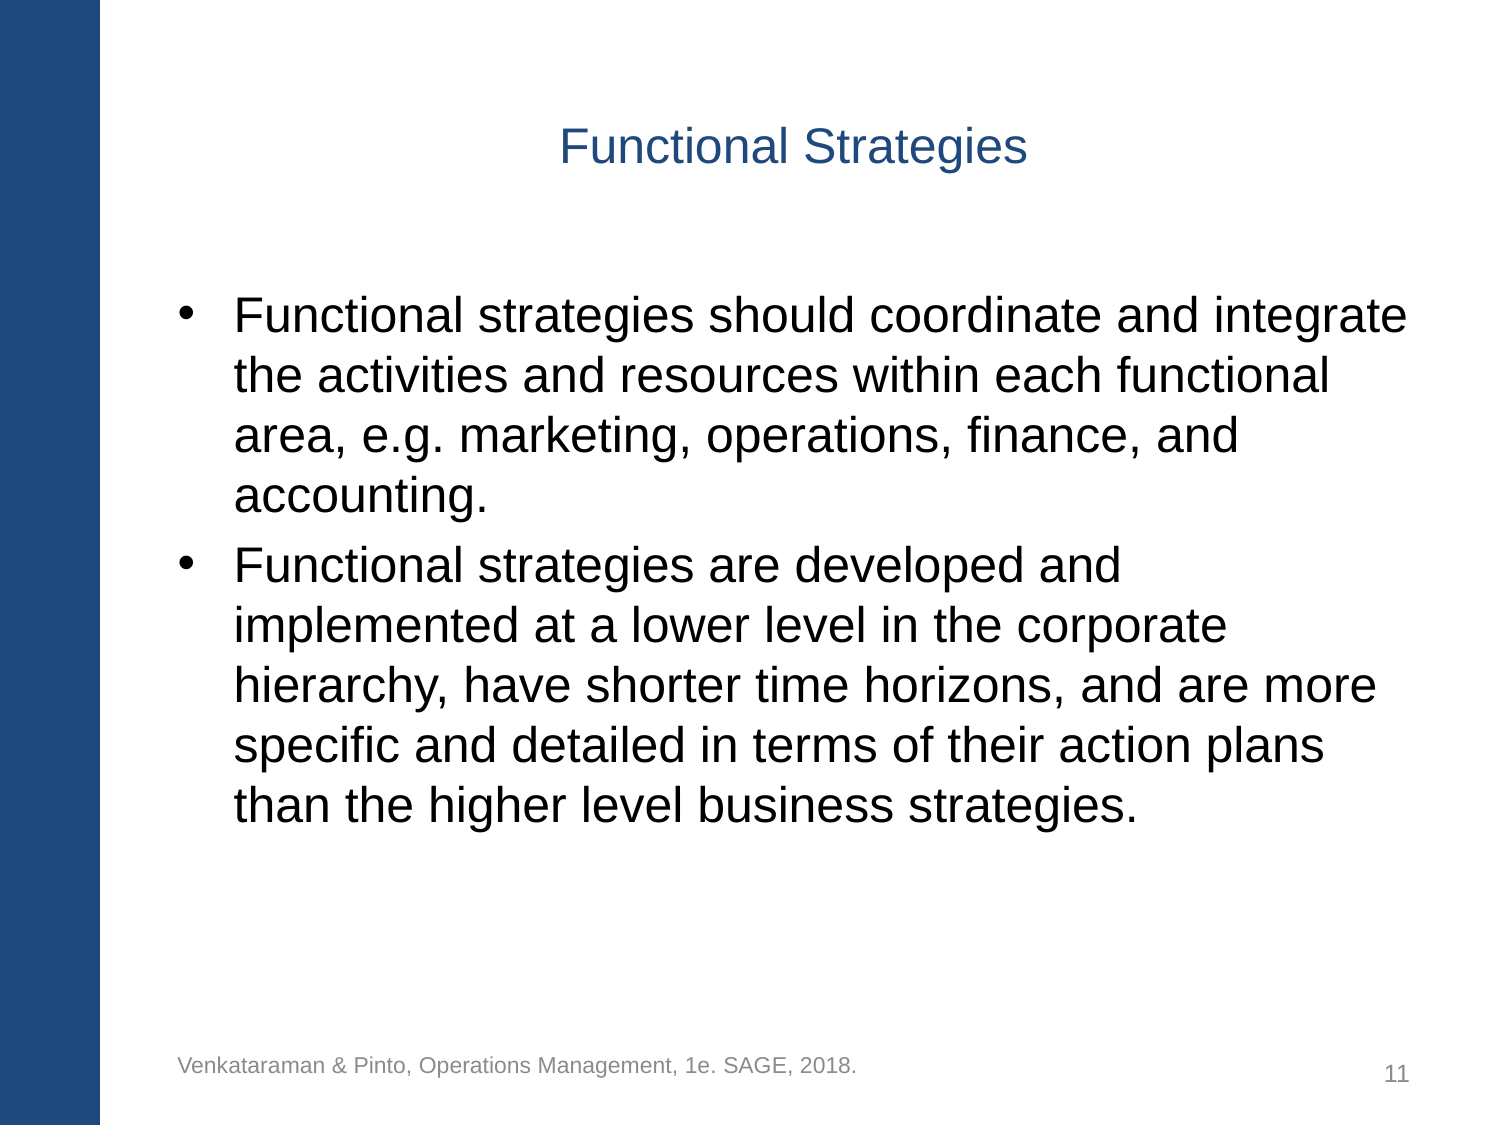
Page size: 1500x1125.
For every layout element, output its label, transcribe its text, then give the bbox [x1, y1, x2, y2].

title Functional Strategies [162, 50, 1425, 238]
slide_number 11 [1350, 1042, 1425, 1103]
list Functional strategies should coordinate and integrate the activities and resources within each functional area, e.g. marketing, operations, finance, and accounting. Functional strategies are developed and implemented at a lower level in the corporate hierarchy, have shorter time horizons, and are more specific and detailed in terms of their action plans than the higher level business strategies. [162, 275, 1425, 1005]
footer Venkataraman & Pinto, Operations Management, 1e. SAGE, 2018. [162, 1042, 1313, 1103]
